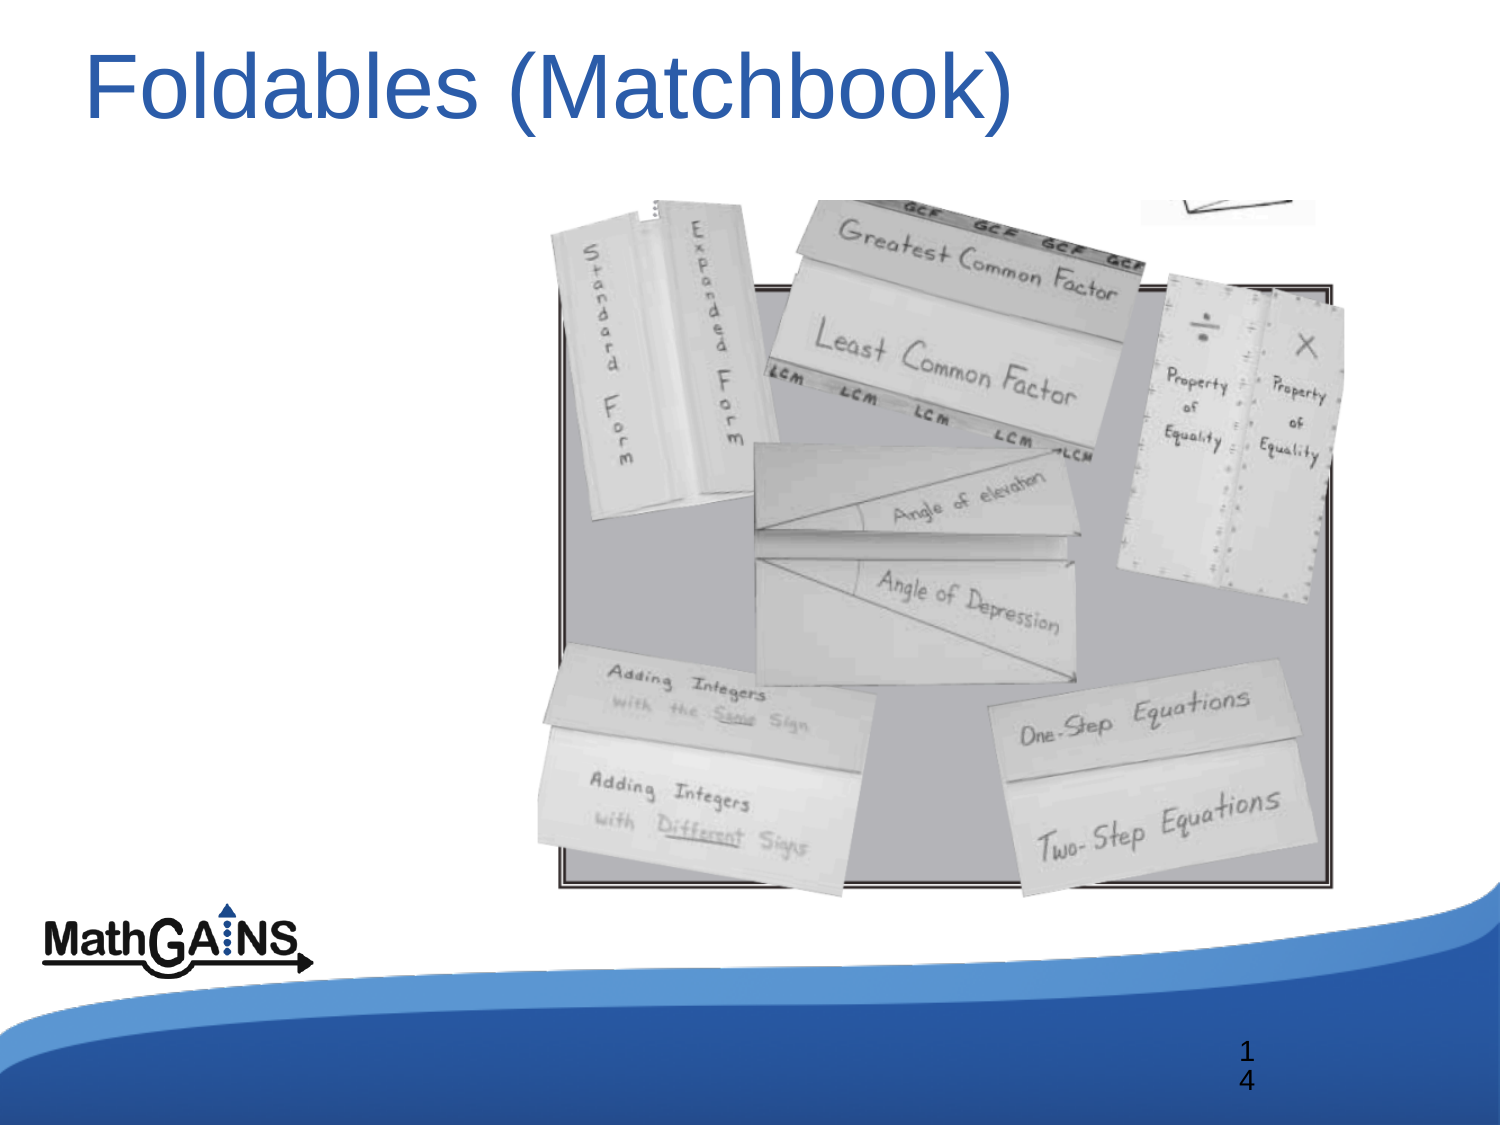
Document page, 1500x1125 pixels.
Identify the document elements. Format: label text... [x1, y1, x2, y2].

picture [0, 199, 1500, 1125]
title Foldables (Matchbook) [75, 14, 1425, 150]
slide_number 14 [1223, 1023, 1277, 1075]
